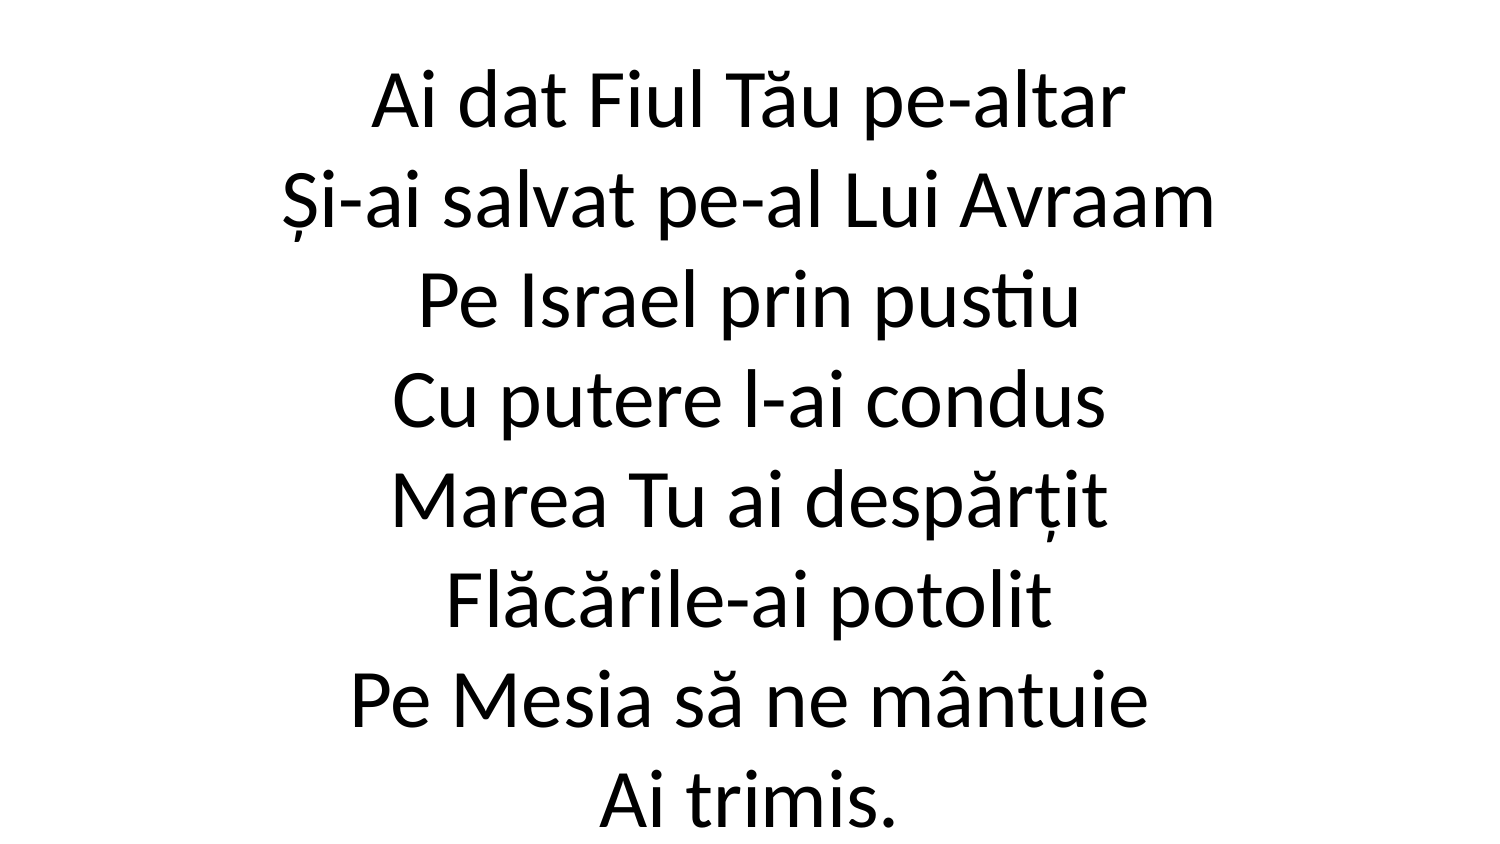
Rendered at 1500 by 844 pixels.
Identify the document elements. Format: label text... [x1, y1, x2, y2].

text_box Ai dat Fiul Tău pe-altar Și-ai salvat pe-al Lui Avraam Pe Israel prin pustiu Cu putere l-ai condus Marea Tu ai despărțit Flăcările-ai potolit Pe Mesia să ne mântuie Ai trimis. [266, 0, 1234, 844]
